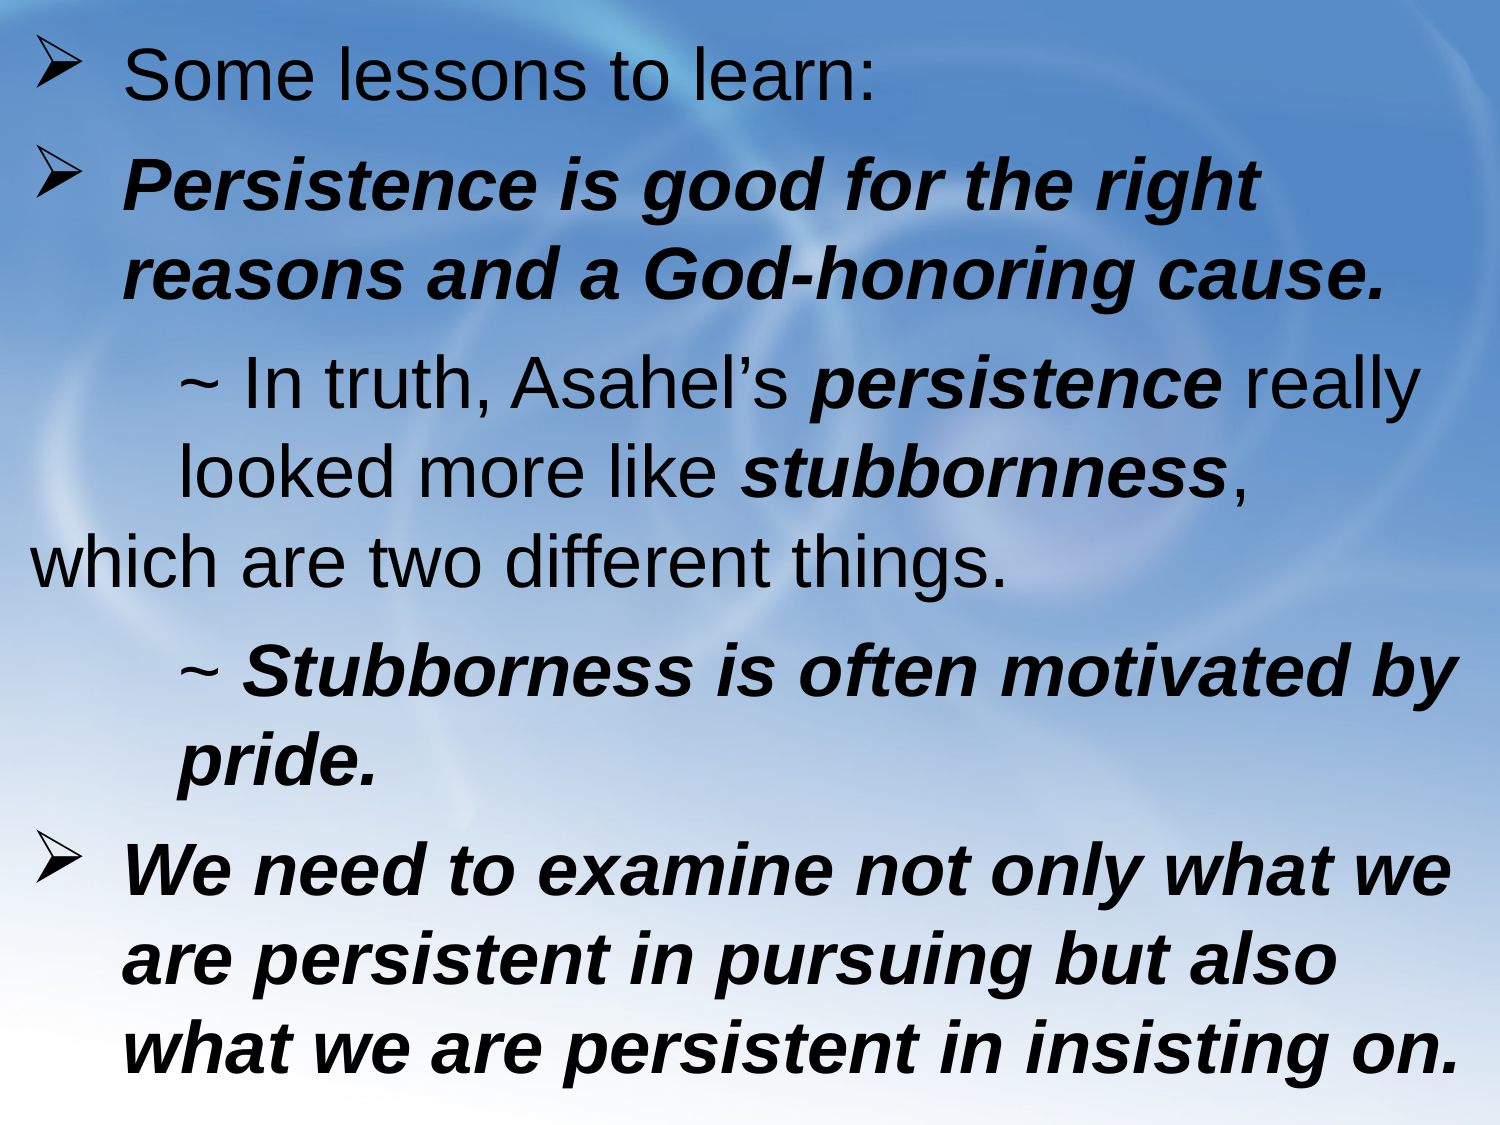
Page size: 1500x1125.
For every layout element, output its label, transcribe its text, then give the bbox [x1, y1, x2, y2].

subtitle Some lessons to learn: Persistence is good for the right reasons and a God-honoring cause. ~ In truth, Asahel’s persistence really looked more like stubbornness, which are two different things. ~ Stubborness is often motivated by pride. We need to examine not only what we are persistent in pursuing but also what we are persistent in insisting on. [15, 18, 1482, 1107]
picture [0, 0, 1500, 1125]
